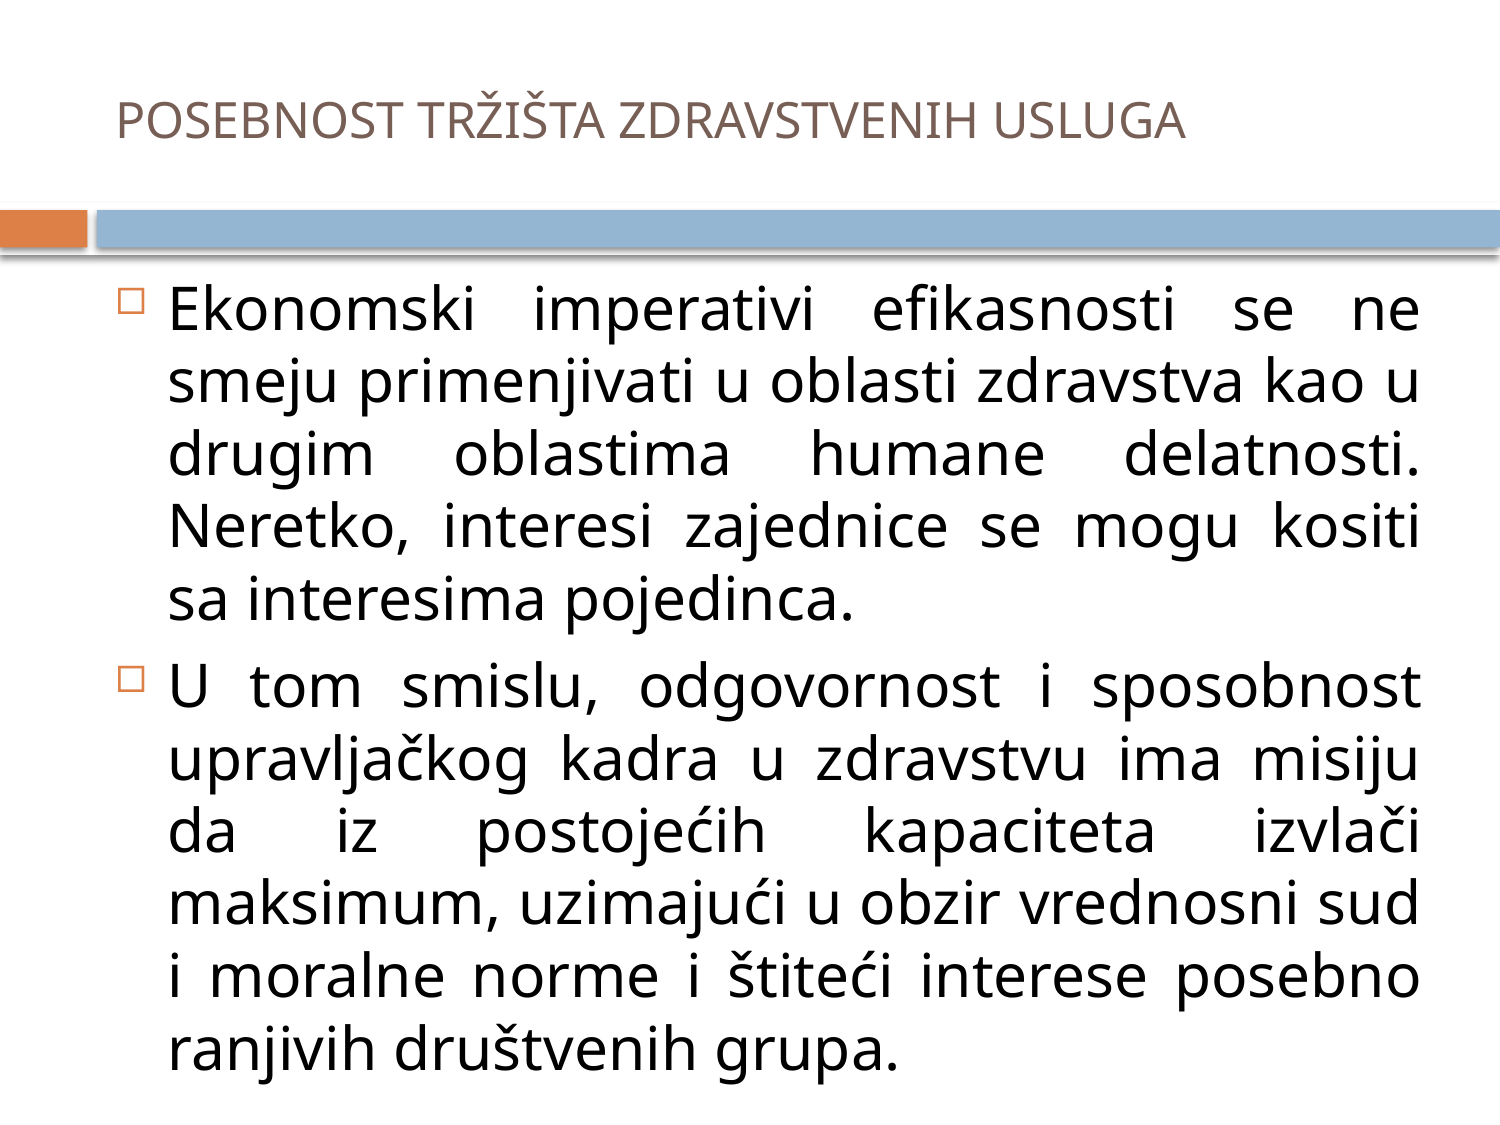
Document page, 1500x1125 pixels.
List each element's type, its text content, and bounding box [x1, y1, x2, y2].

title POSEBNOST TRŽIŠTA ZDRAVSTVENIH USLUGA [100, 37, 1438, 200]
list Ekonomski imperativi efikasnosti se ne smeju primenjivati u oblasti zdravstva kao u drugim oblastima humane delatnosti. Neretko, interesi zajednice se mogu kositi sa interesima pojedinca. U tom smislu, odgovornost i sposobnost upravljačkog kadra u zdravstvu ima misiju da iz postojećih kapaciteta izvlači maksimum, uzimajući u obzir vrednosni sud i moralne norme i štiteći interese posebno ranjivih društvenih grupa. [100, 262, 1438, 1125]
